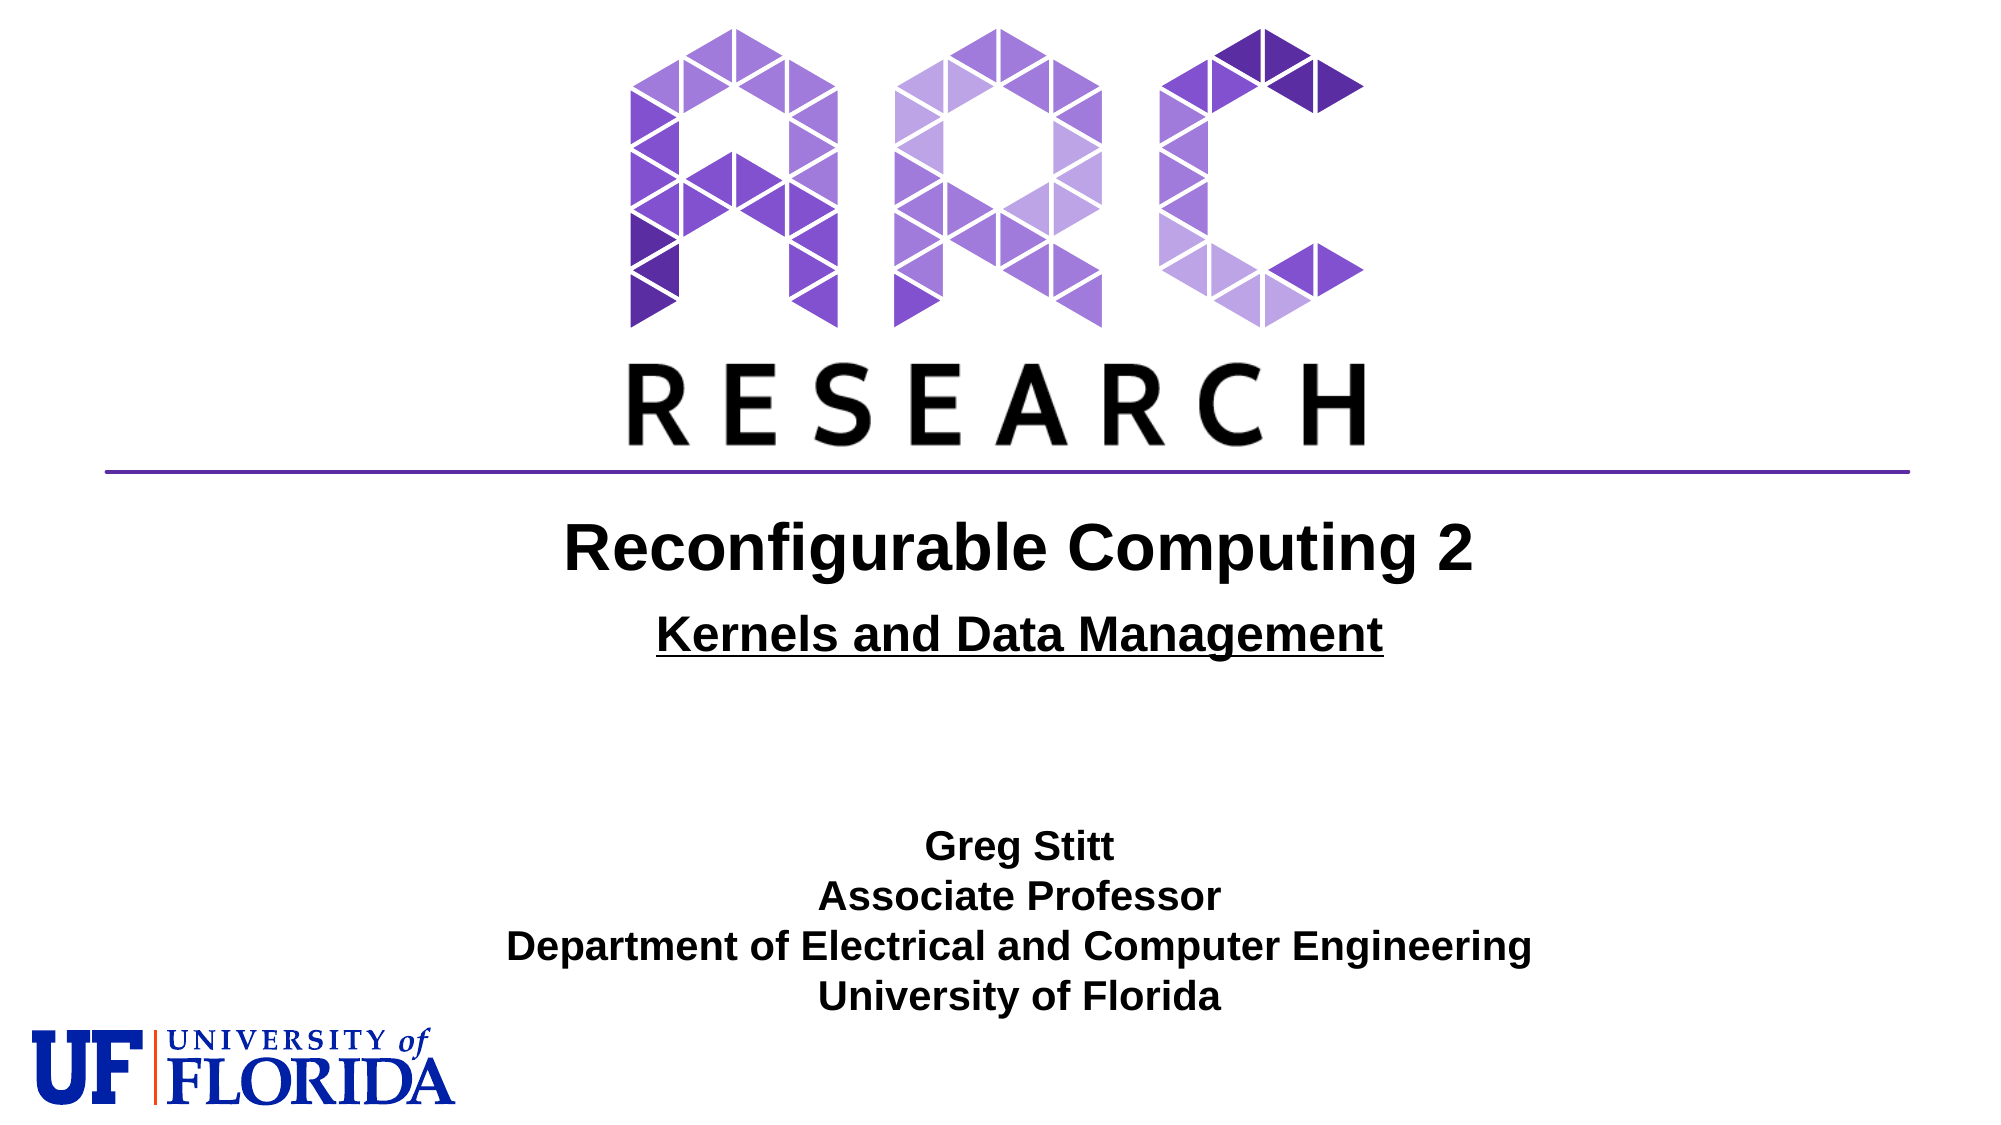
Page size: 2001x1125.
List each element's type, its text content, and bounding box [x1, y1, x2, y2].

picture [986, 348, 1379, 463]
picture [615, 348, 984, 463]
text_box Greg Stitt Associate Professor Department of Electrical and Computer Engineering University of Florida [328, 811, 1675, 1112]
picture [30, 1025, 459, 1113]
text_box Reconfigurable Computing 2 Kernels and Data Management [328, 496, 1675, 700]
